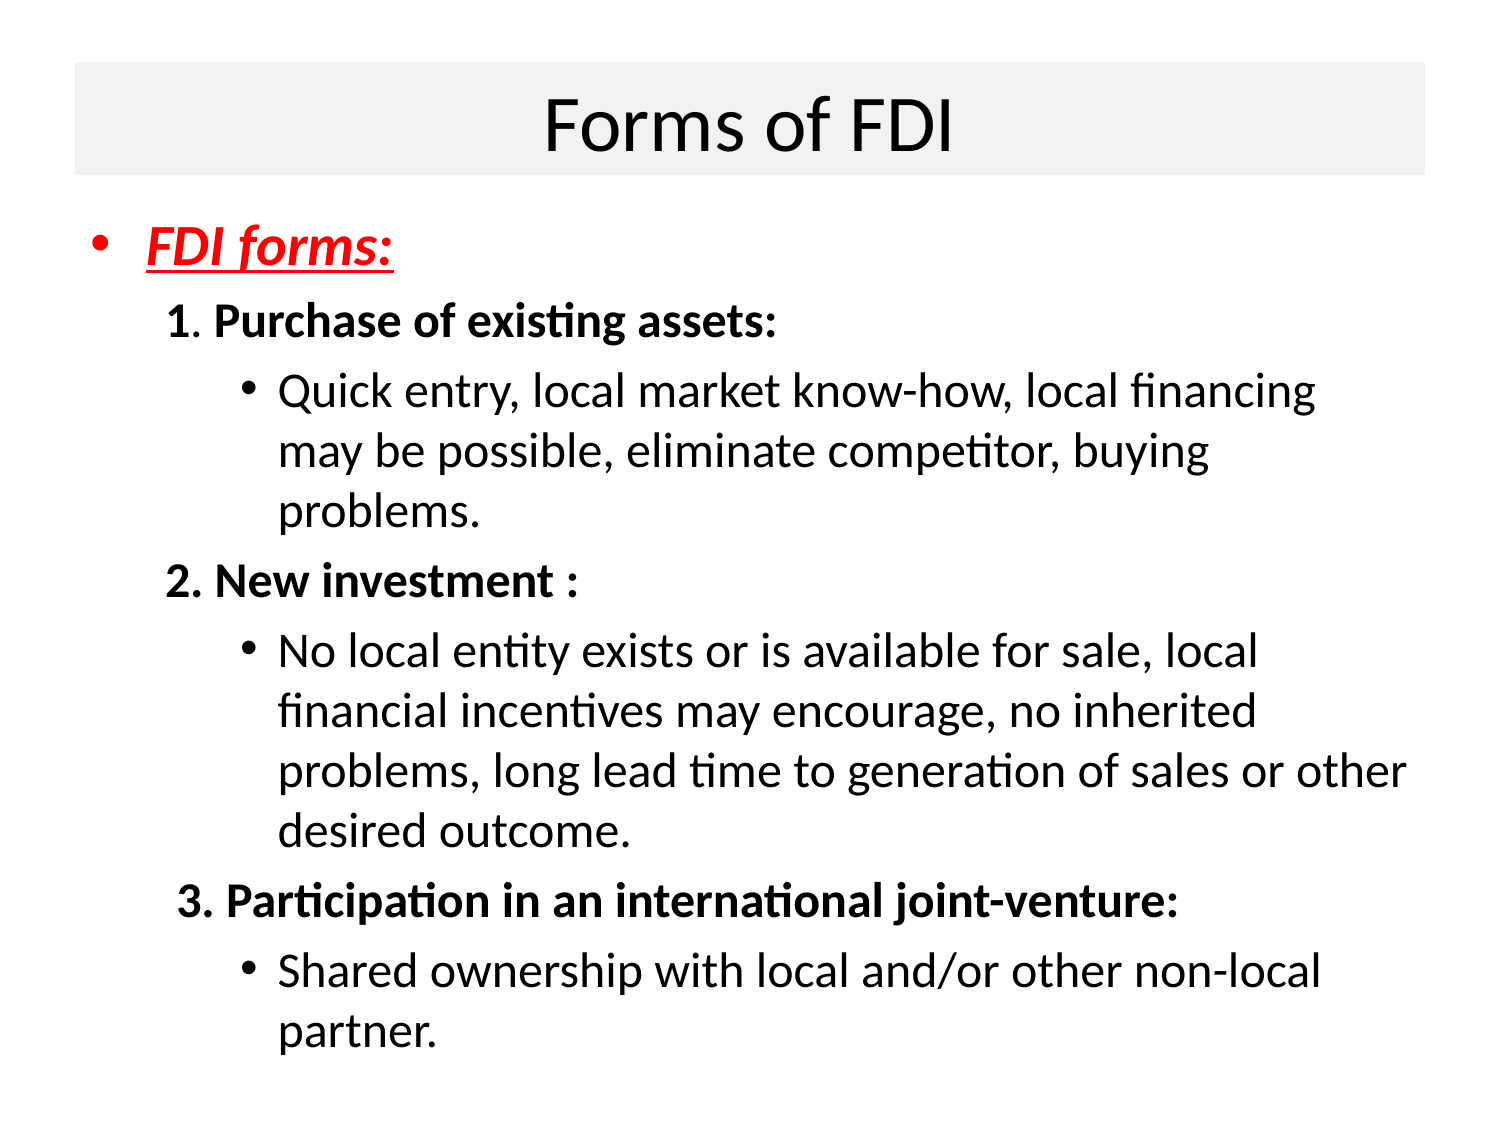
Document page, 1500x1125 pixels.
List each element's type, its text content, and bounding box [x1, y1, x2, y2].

list FDI forms: 1. Purchase of existing assets: Quick entry, local market know-how, local financing may be possible, eliminate competitor, buying problems. 2. New investment : No local entity exists or is available for sale, local financial incentives may encourage, no inherited problems, long lead time to generation of sales or other desired outcome. 3. Participation in an international joint-venture: Shared ownership with local and/or other non-local partner. [75, 200, 1425, 1088]
title Forms of FDI [75, 62, 1425, 175]
